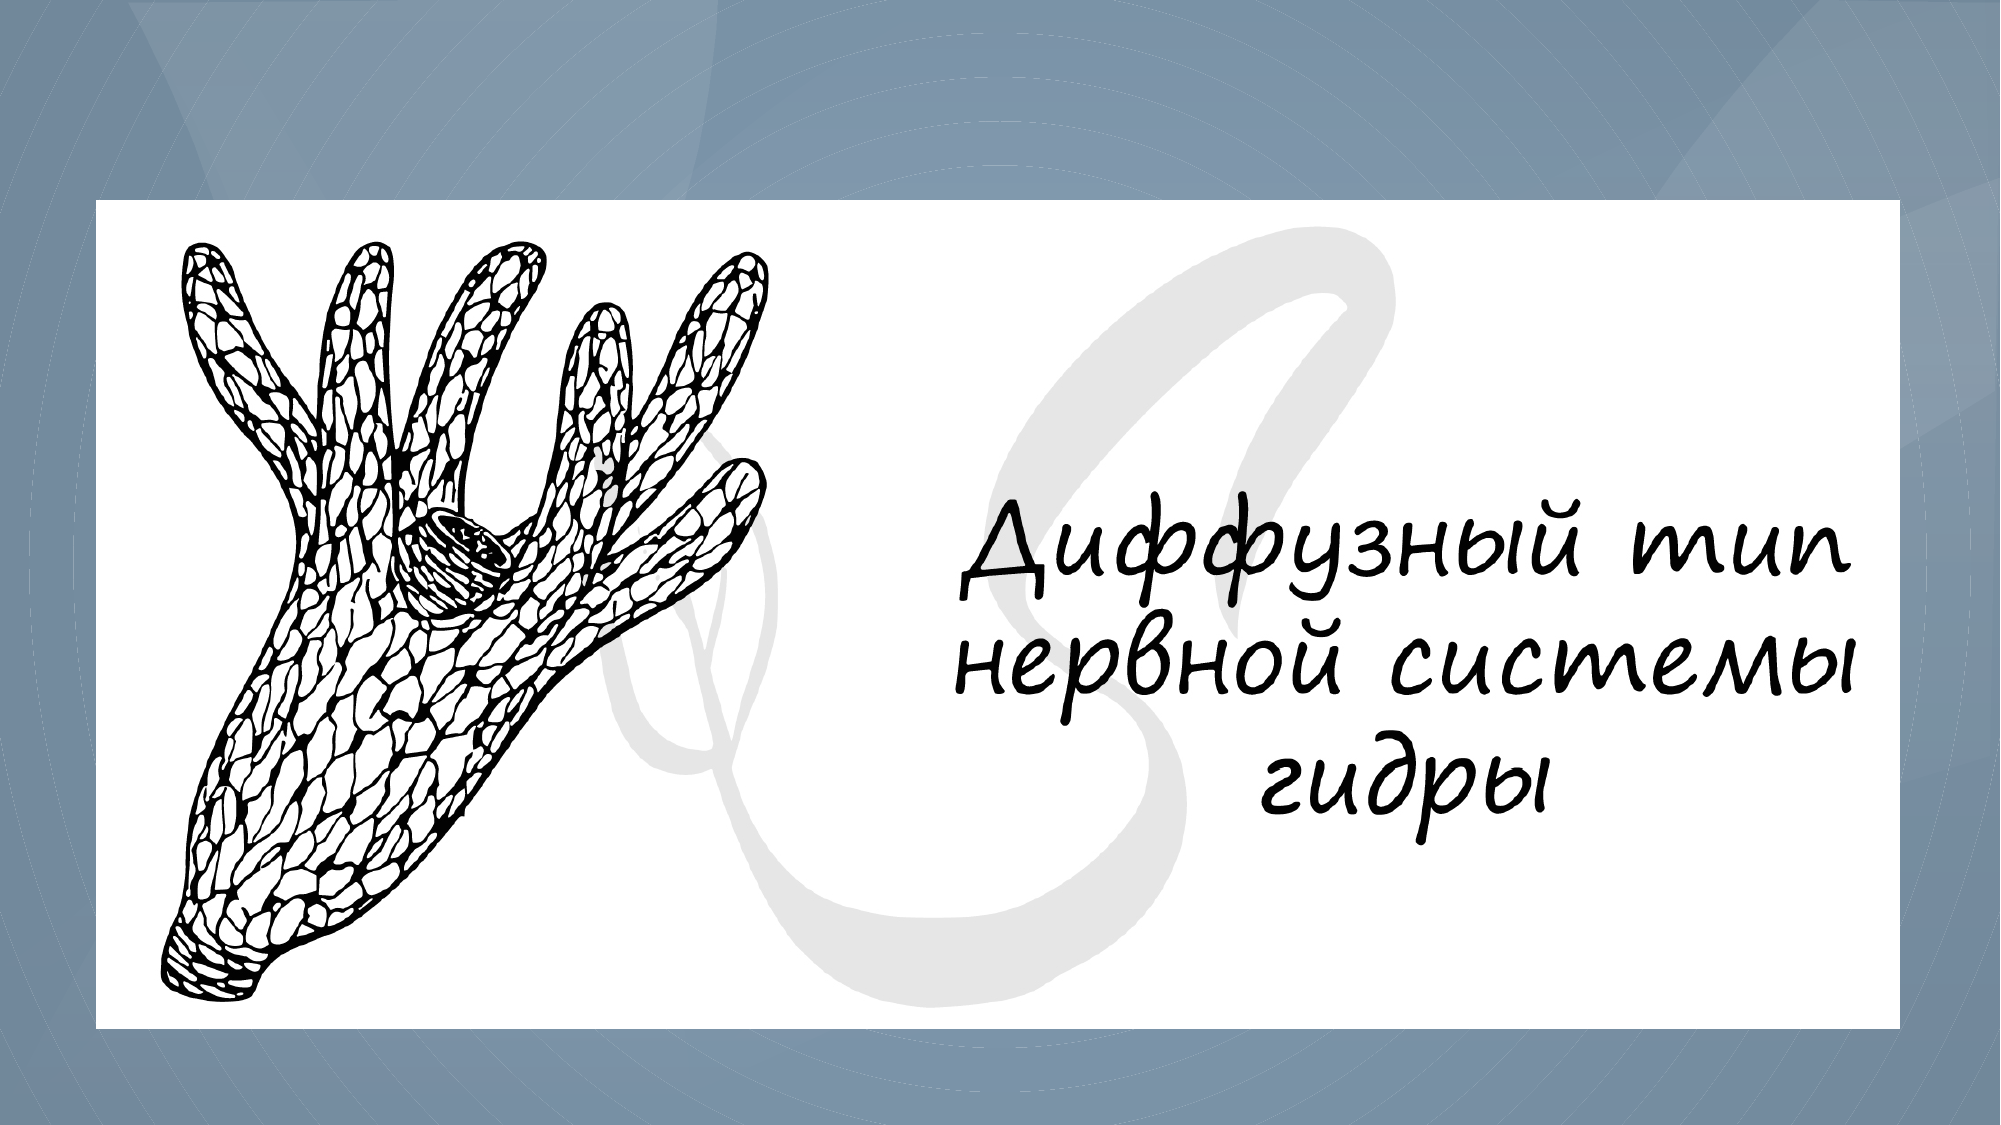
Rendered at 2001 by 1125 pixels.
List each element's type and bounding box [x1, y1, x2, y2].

list [95, 200, 1900, 1029]
